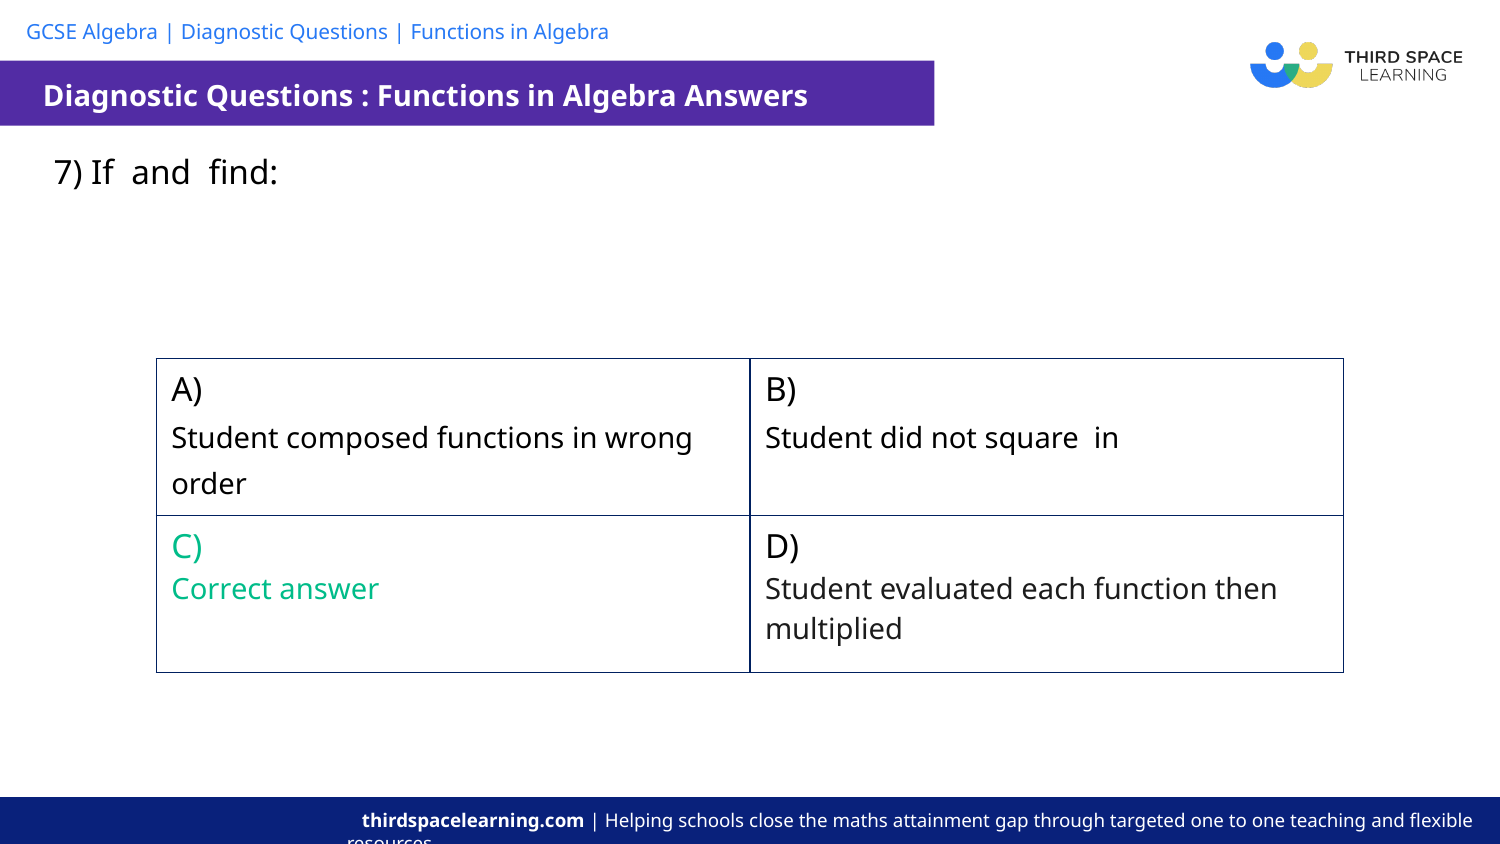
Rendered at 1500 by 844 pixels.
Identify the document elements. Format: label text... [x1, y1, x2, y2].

text_box Diagnostic Questions : Functions in Algebra Answers [27, 61, 849, 127]
picture [1250, 33, 1465, 99]
